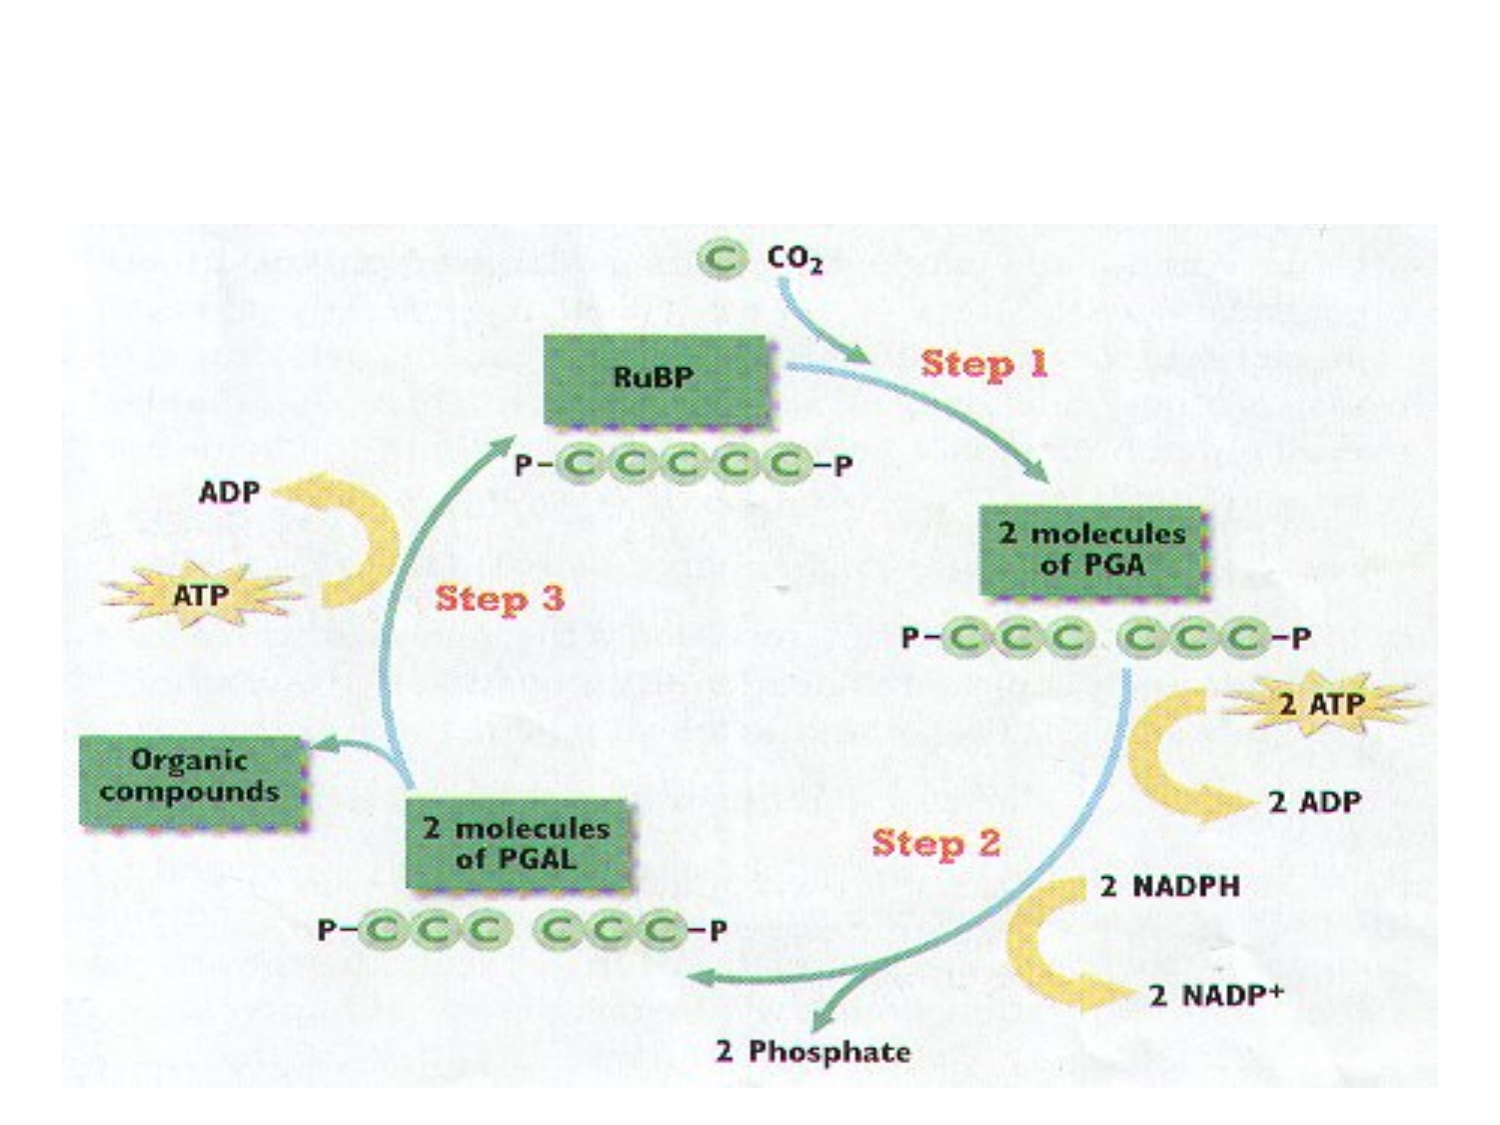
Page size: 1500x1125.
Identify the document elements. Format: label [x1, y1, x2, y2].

list [62, 224, 1438, 1088]
